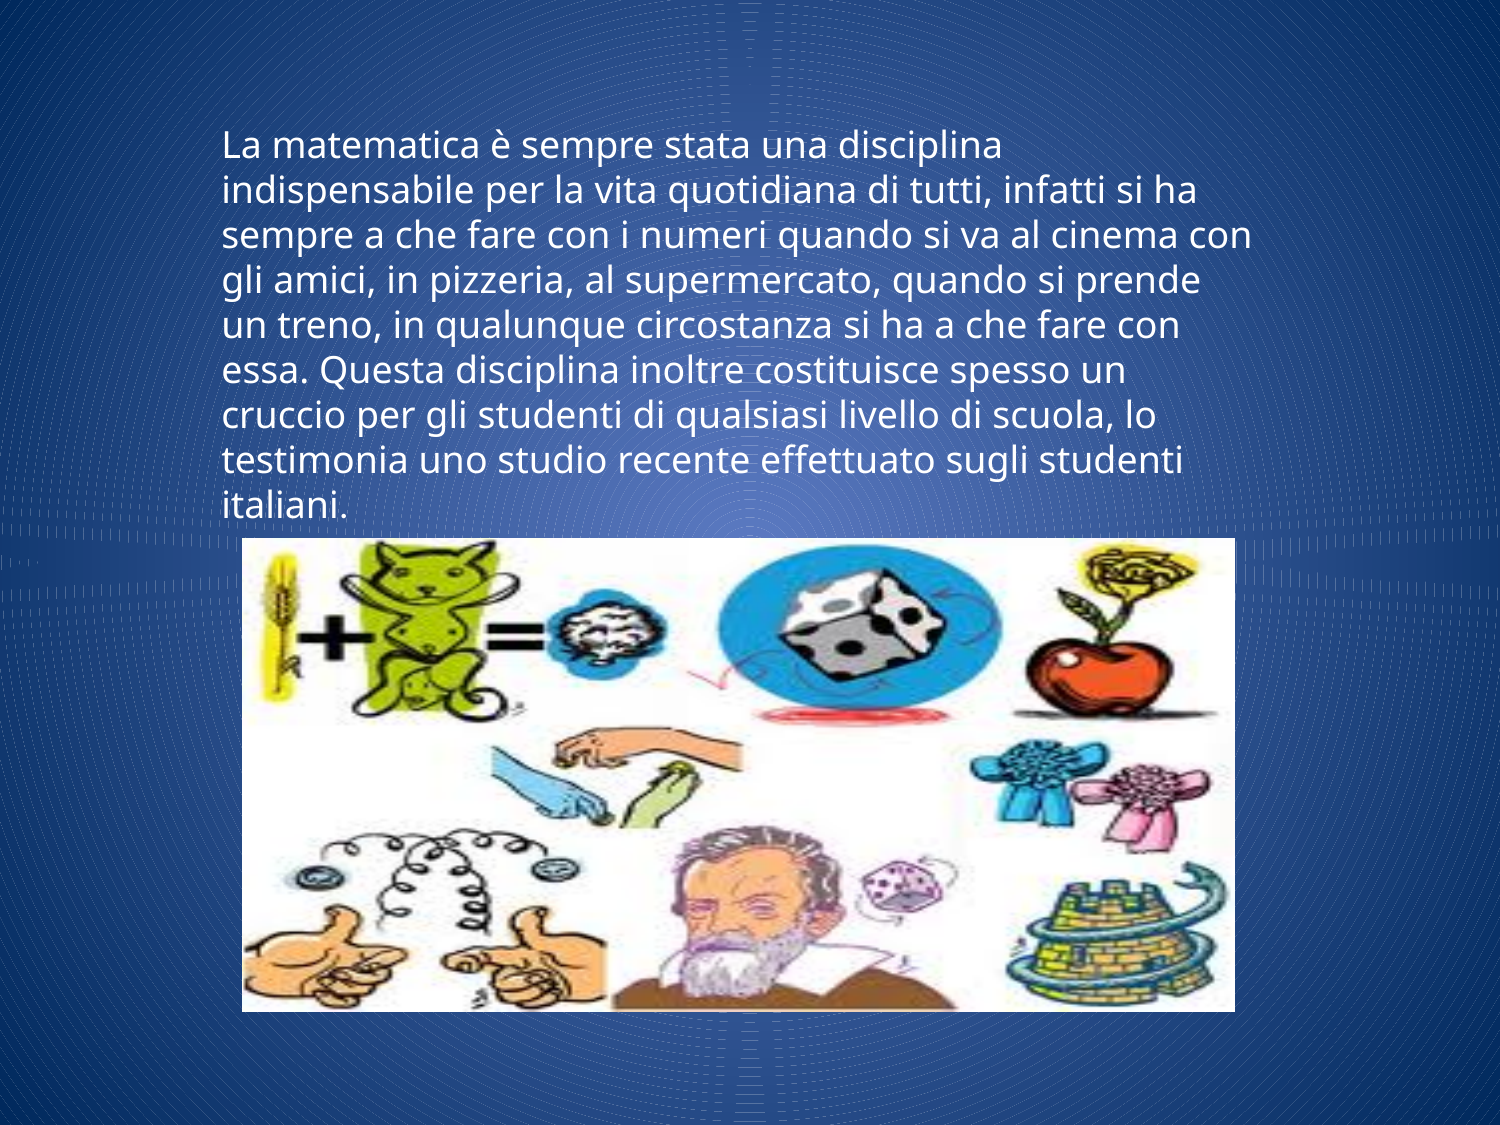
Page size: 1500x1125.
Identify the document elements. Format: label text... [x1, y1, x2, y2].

text_box La matematica è sempre stata una disciplina indispensabile per la vita quotidiana di tutti, infatti si ha sempre a che fare con i numeri quando si va al cinema con gli amici, in pizzeria, al supermercato, quando si prende un treno, in qualunque circostanza si ha a che fare con essa. Questa disciplina inoltre costituisce spesso un cruccio per gli studenti di qualsiasi livello di scuola, lo testimonia uno studio recente effettuato sugli studenti italiani. [206, 113, 1270, 534]
picture [241, 538, 1235, 1012]
